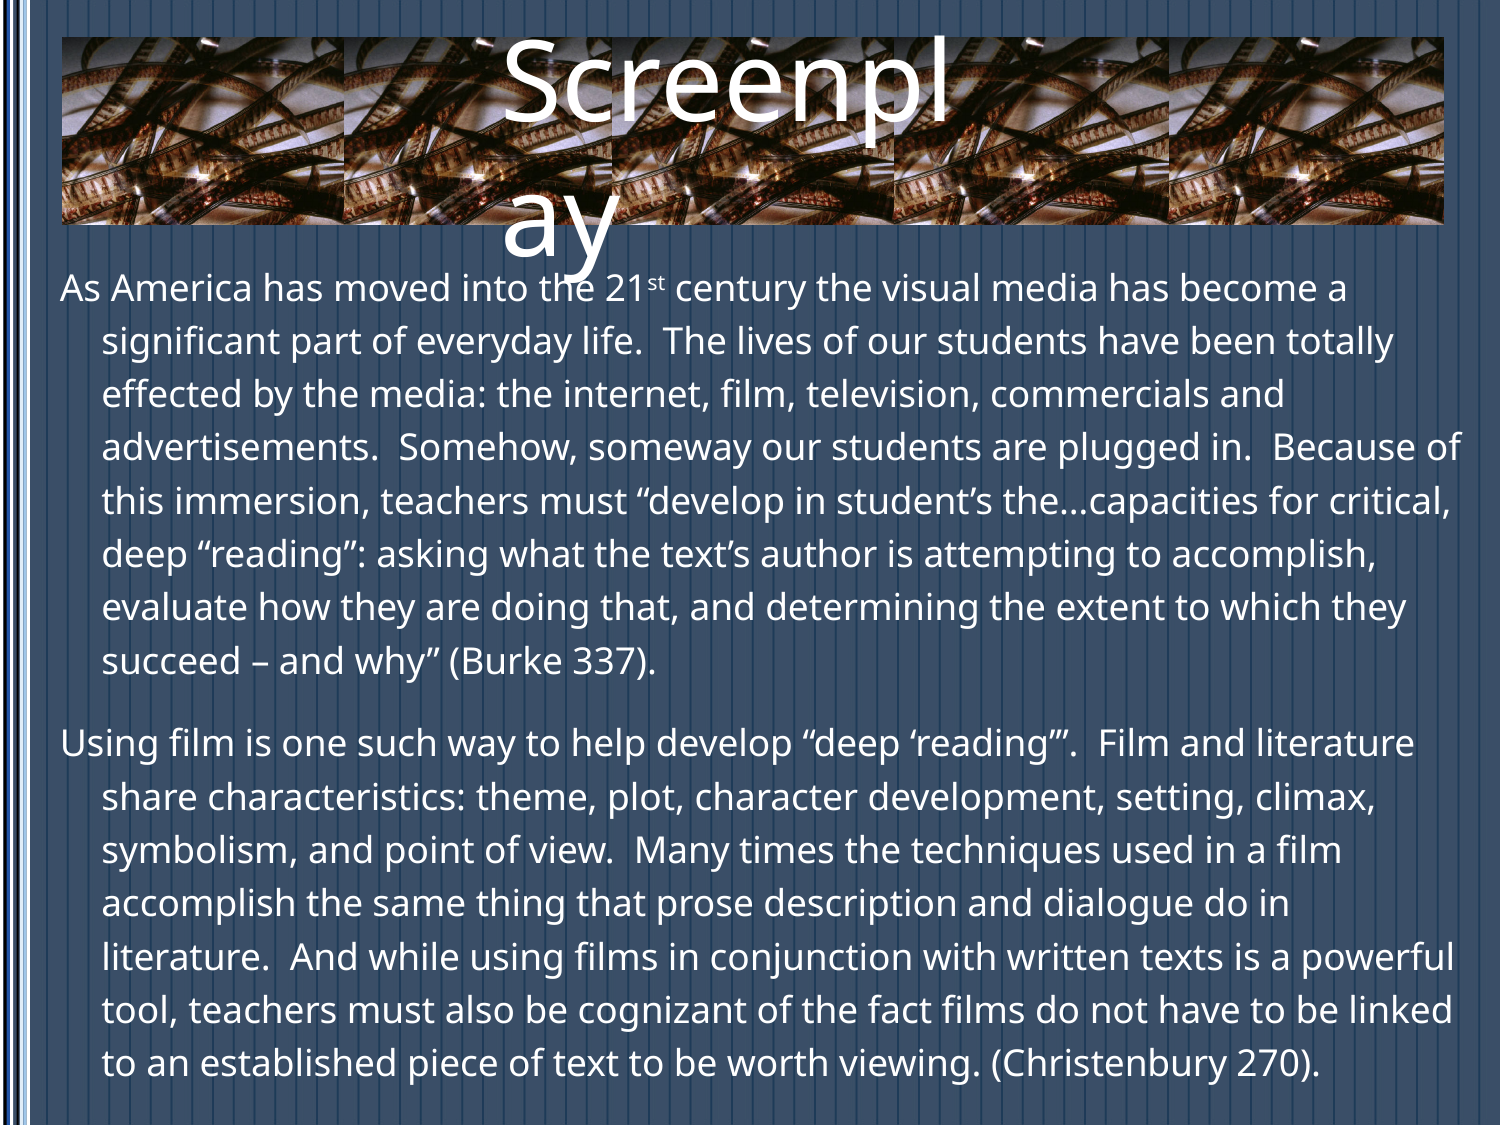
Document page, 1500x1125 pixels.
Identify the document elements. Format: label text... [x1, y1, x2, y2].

picture [62, 37, 1444, 225]
title Screenplay [470, 225, 1030, 238]
list As America has moved into the 21st century the visual media has become a significant part of everyday life. The lives of our students have been totally effected by the media: the internet, film, television, commercials and advertisements. Somehow, someway our students are plugged in. Because of this immersion, teachers must “develop in student’s the…capacities for critical, deep “reading”: asking what the text’s author is attempting to accomplish, evaluate how they are doing that, and determining the extent to which they succeed – and why” (Burke 337). Using film is one such way to help develop “deep ‘reading’”. Film and literature share characteristics: theme, plot, character development, setting, climax, symbolism, and point of view. Many times the techniques used in a film accomplish the same thing that prose description and dialogue do in literature. And while using films in conjunction with written texts is a powerful tool, teachers must also be cognizant of the fact films do not have to be linked to an established piece of text to be worth viewing. (Christenbury 270). [24, 224, 1500, 1125]
